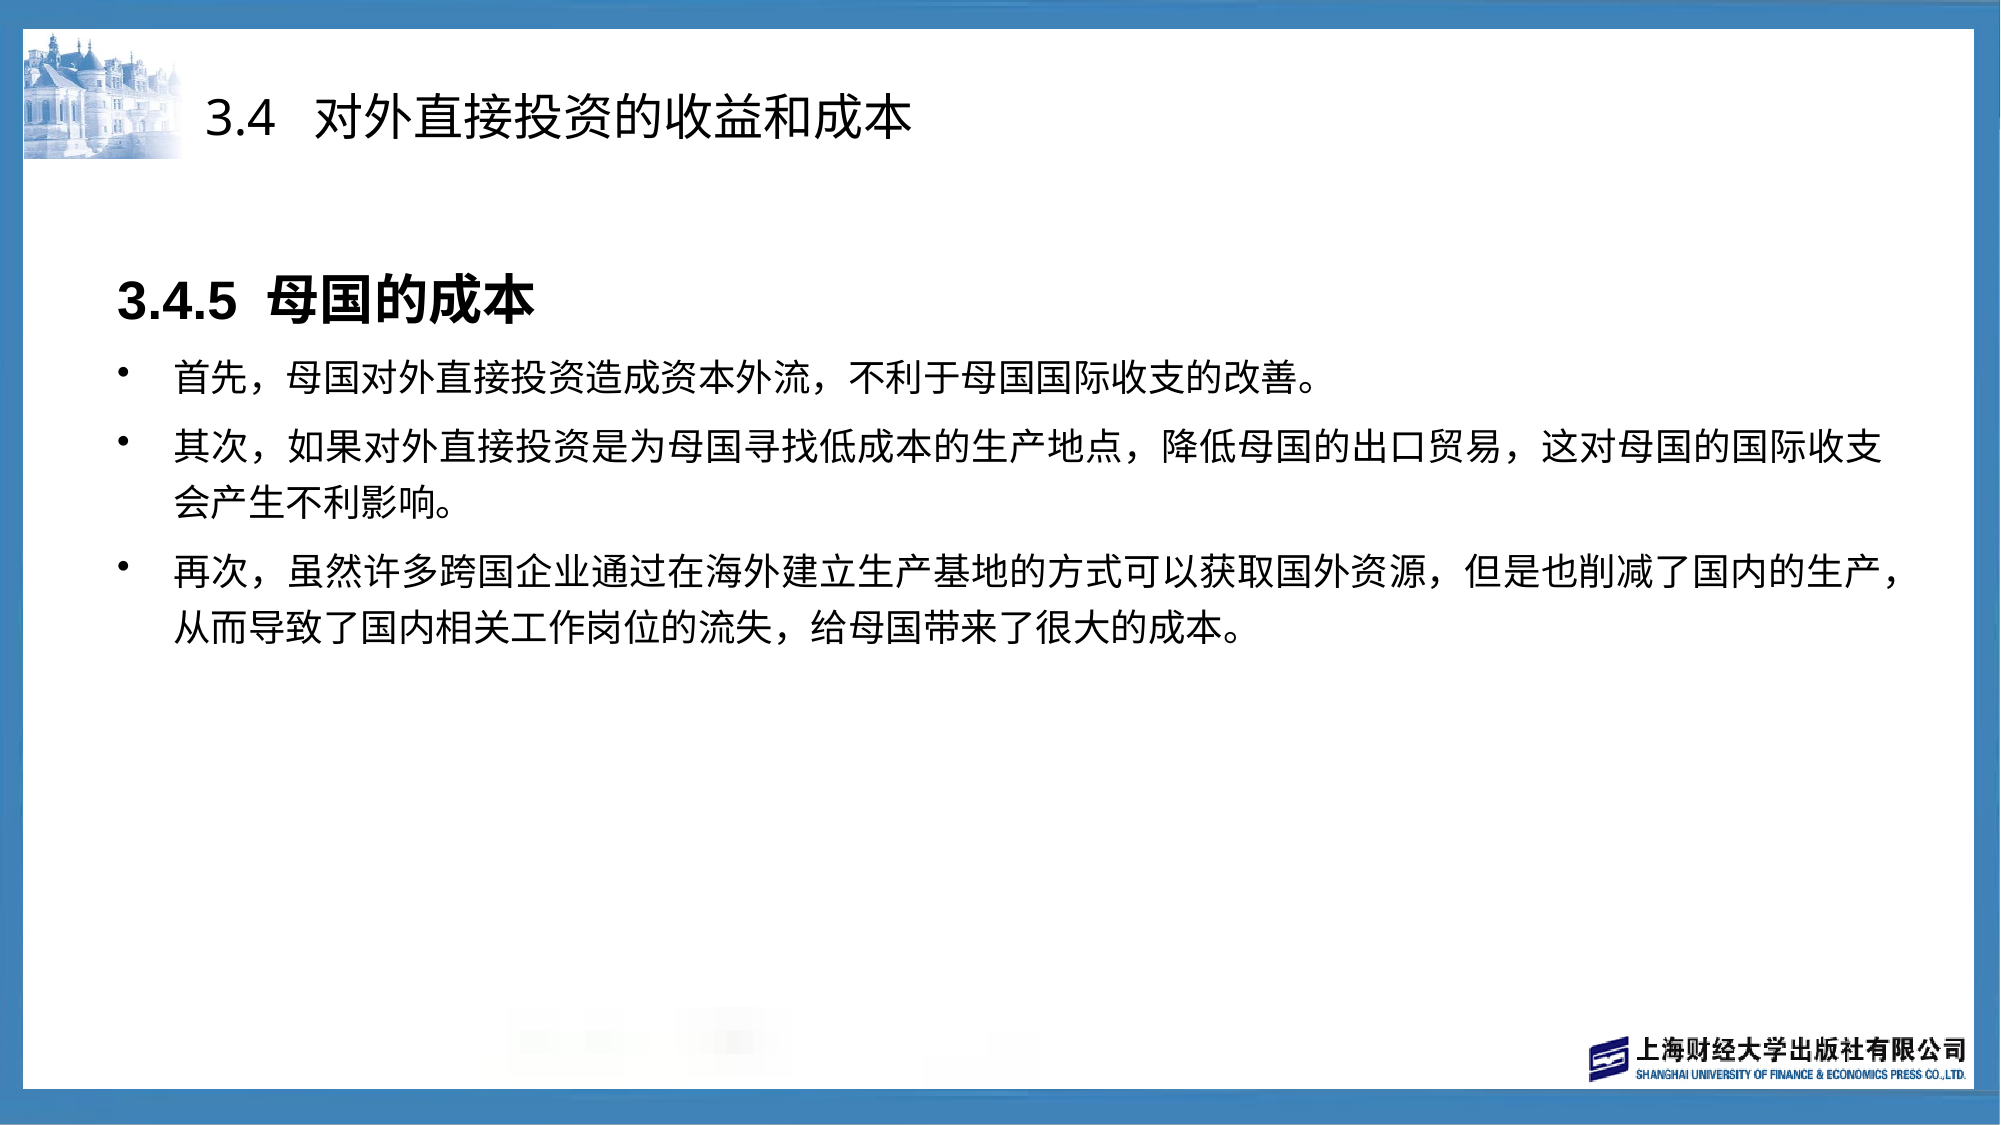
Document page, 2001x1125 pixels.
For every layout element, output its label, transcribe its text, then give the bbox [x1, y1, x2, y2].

title 3.4 对外直接投资的收益和成本 [190, 64, 1547, 168]
picture [0, 0, 2001, 1125]
list 3.4.5 母国的成本 首先，母国对外直接投资造成资本外流，不利于母国国际收支的改善。 其次，如果对外直接投资是为母国寻找低成本的生产地点，降低母国的出口贸易，这对母国的国际收支会产生不利影响。 再次，虽然许多跨国企业通过在海外建立生产基地的方式可以获取国外资源，但是也削减了国内的生产，从而导致了国内相关工作岗位的流失，给母国带来了很大的成本。 [102, 241, 1898, 1065]
